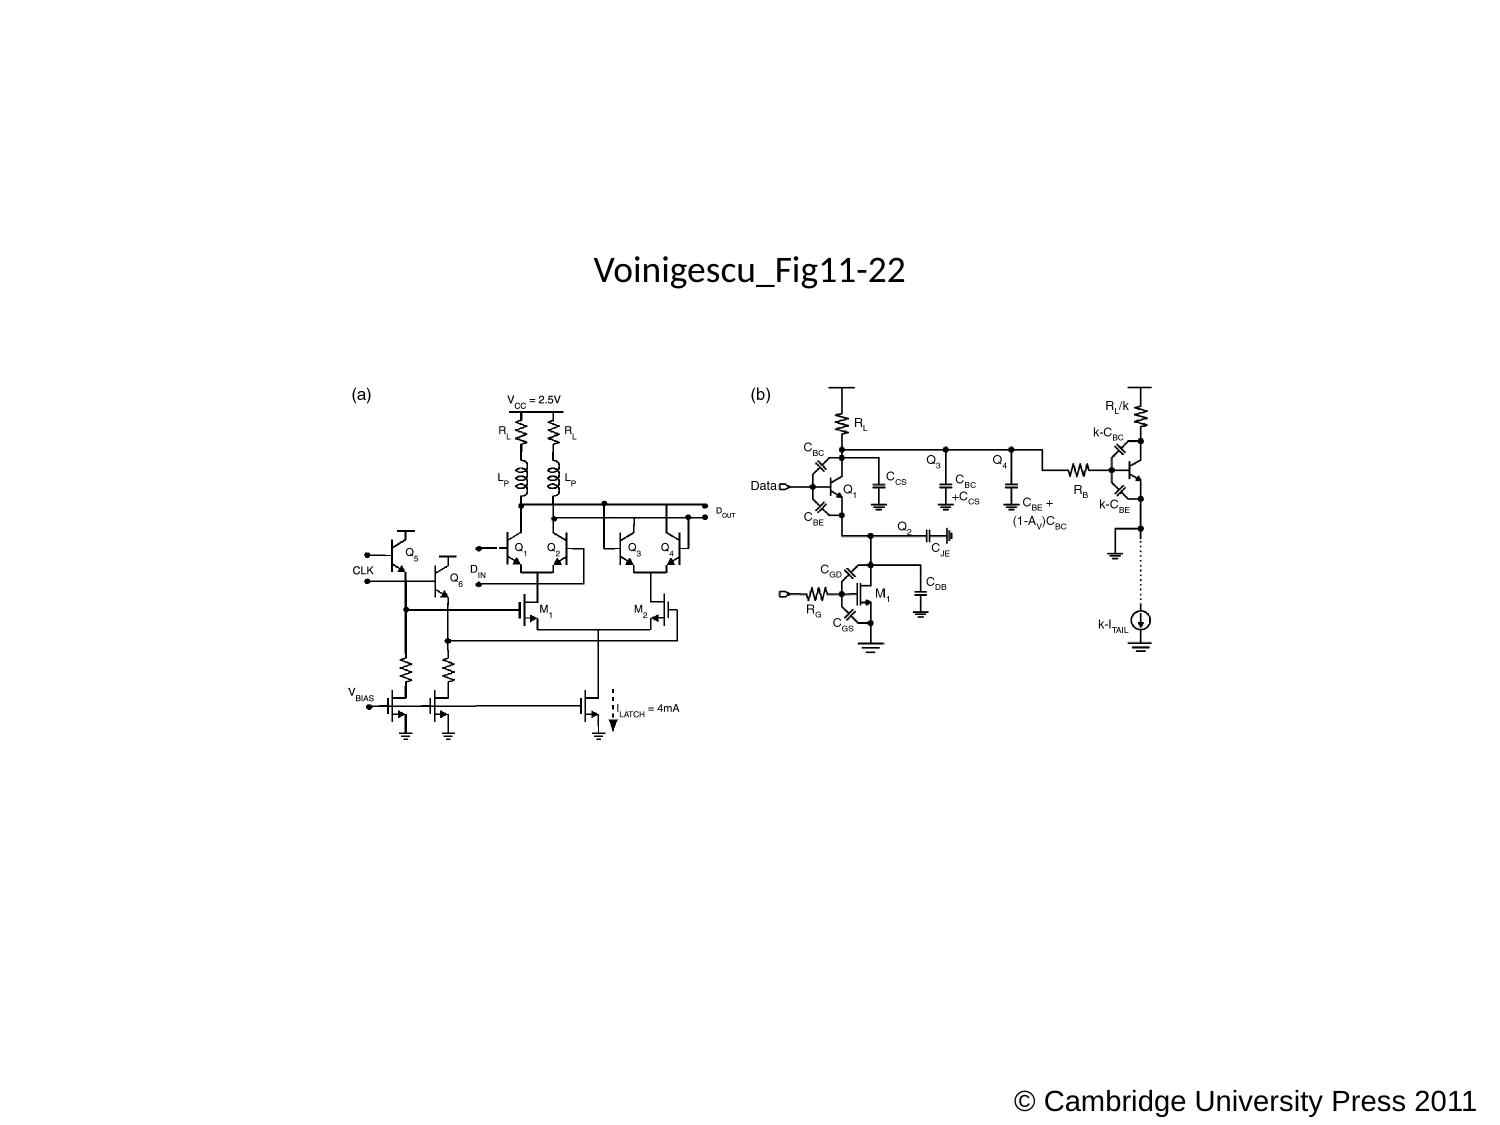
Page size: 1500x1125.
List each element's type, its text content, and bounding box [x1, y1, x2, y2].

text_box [348, 237, 1152, 740]
text_box © Cambridge University Press 2011 [907, 1074, 1493, 1125]
